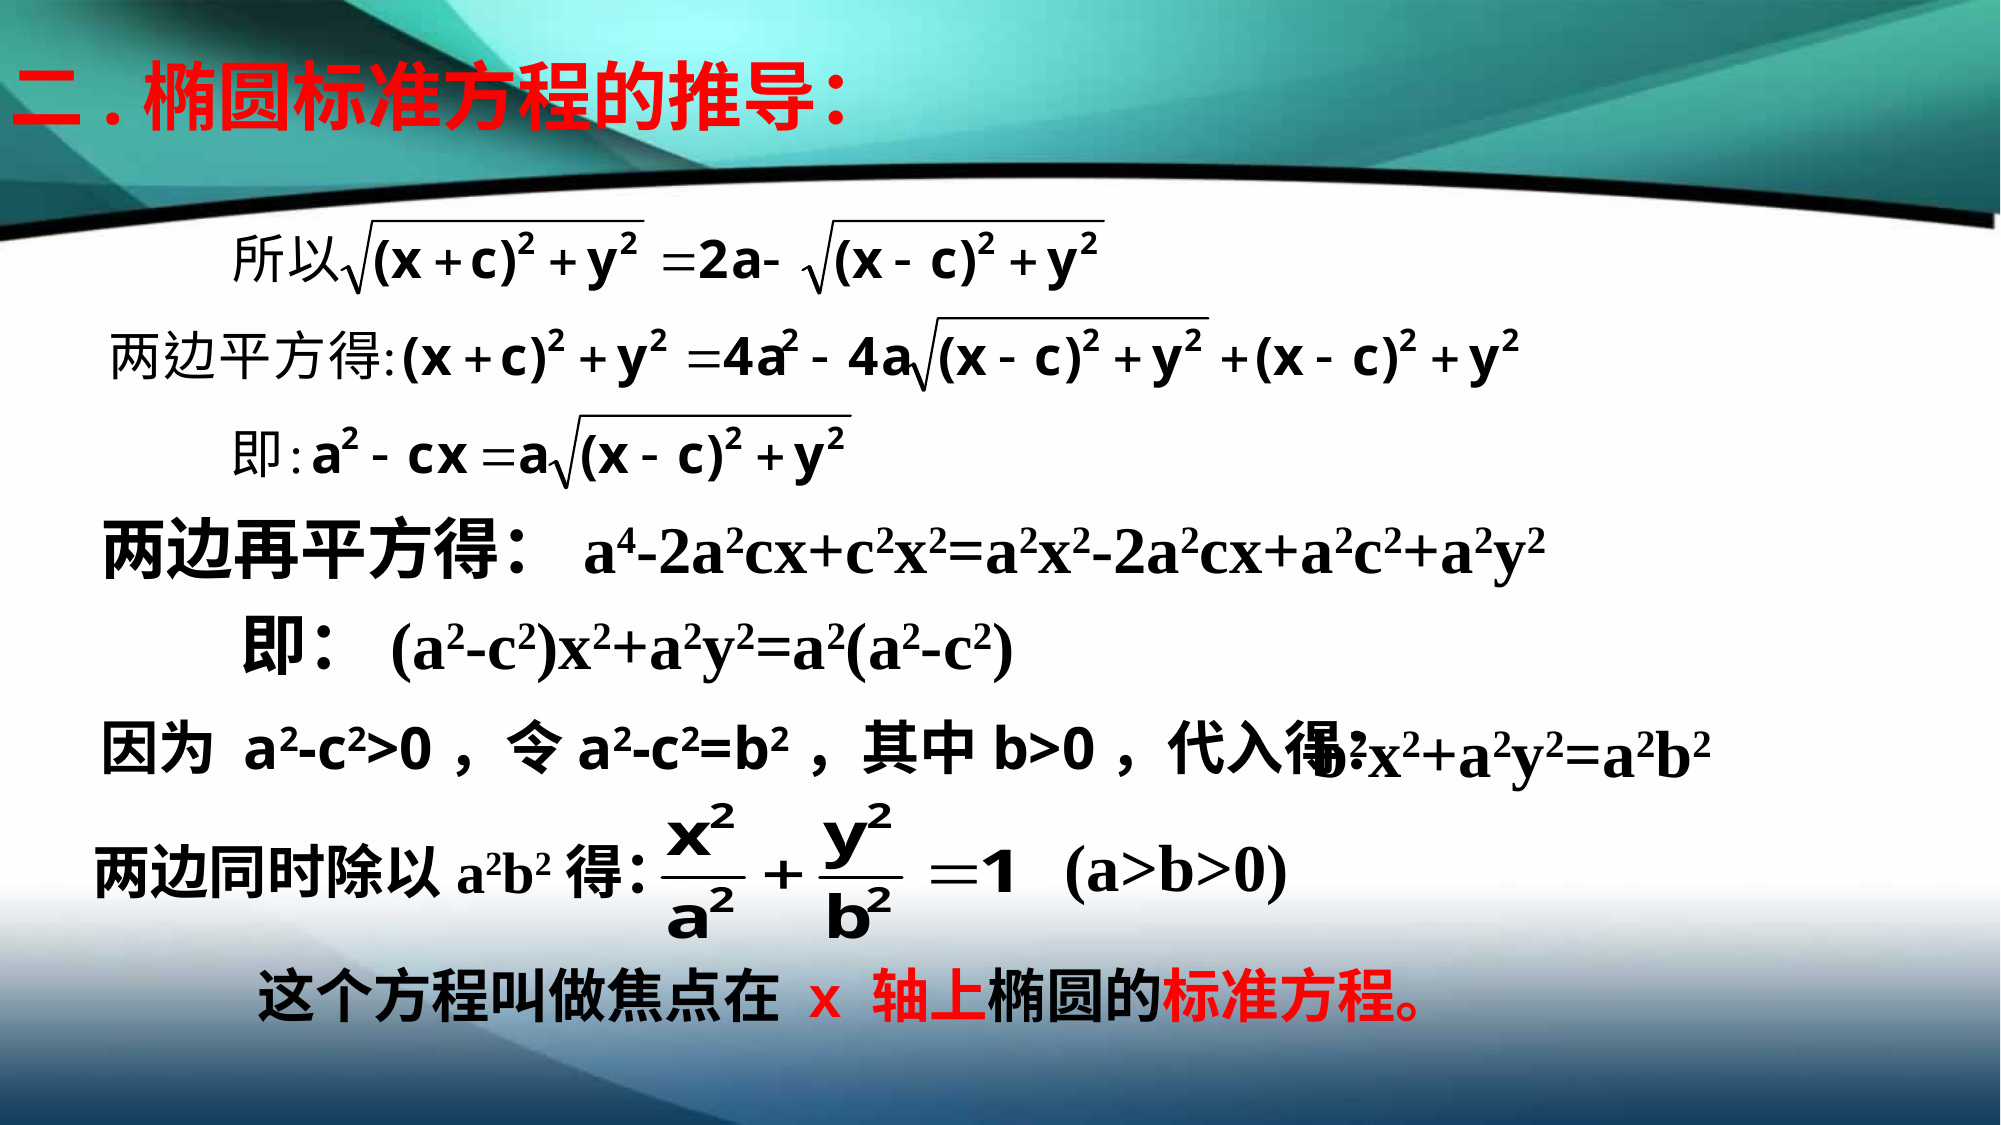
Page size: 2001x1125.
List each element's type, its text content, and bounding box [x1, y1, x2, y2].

text_box 即：(a2-c2)x2+a2y2=a2(a2-c2) [226, 595, 1244, 691]
text_box 这个方程叫做焦点在 x 轴上椭圆的标准方程。 [242, 951, 1630, 1037]
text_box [104, 304, 1526, 403]
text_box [226, 207, 1116, 304]
text_box b2x2+a2y2=a2b2 [1297, 703, 1848, 799]
text_box 因为 a2-c2>0，令a2-c2=b2，其中b>0，代入得： [85, 703, 1297, 789]
text_box 二.椭圆标准方程的推导： [0, 41, 908, 147]
text_box (a>b>0) [1050, 817, 1321, 913]
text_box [226, 402, 864, 500]
text_box 两边再平方得：a4-2a2cx+c2x2=a2x2-2a2cx+a2c2+a2y2 [85, 499, 1915, 595]
picture [0, 0, 2001, 1125]
text_box 两边同时除以a2b2得： [77, 827, 648, 913]
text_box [648, 789, 1023, 952]
